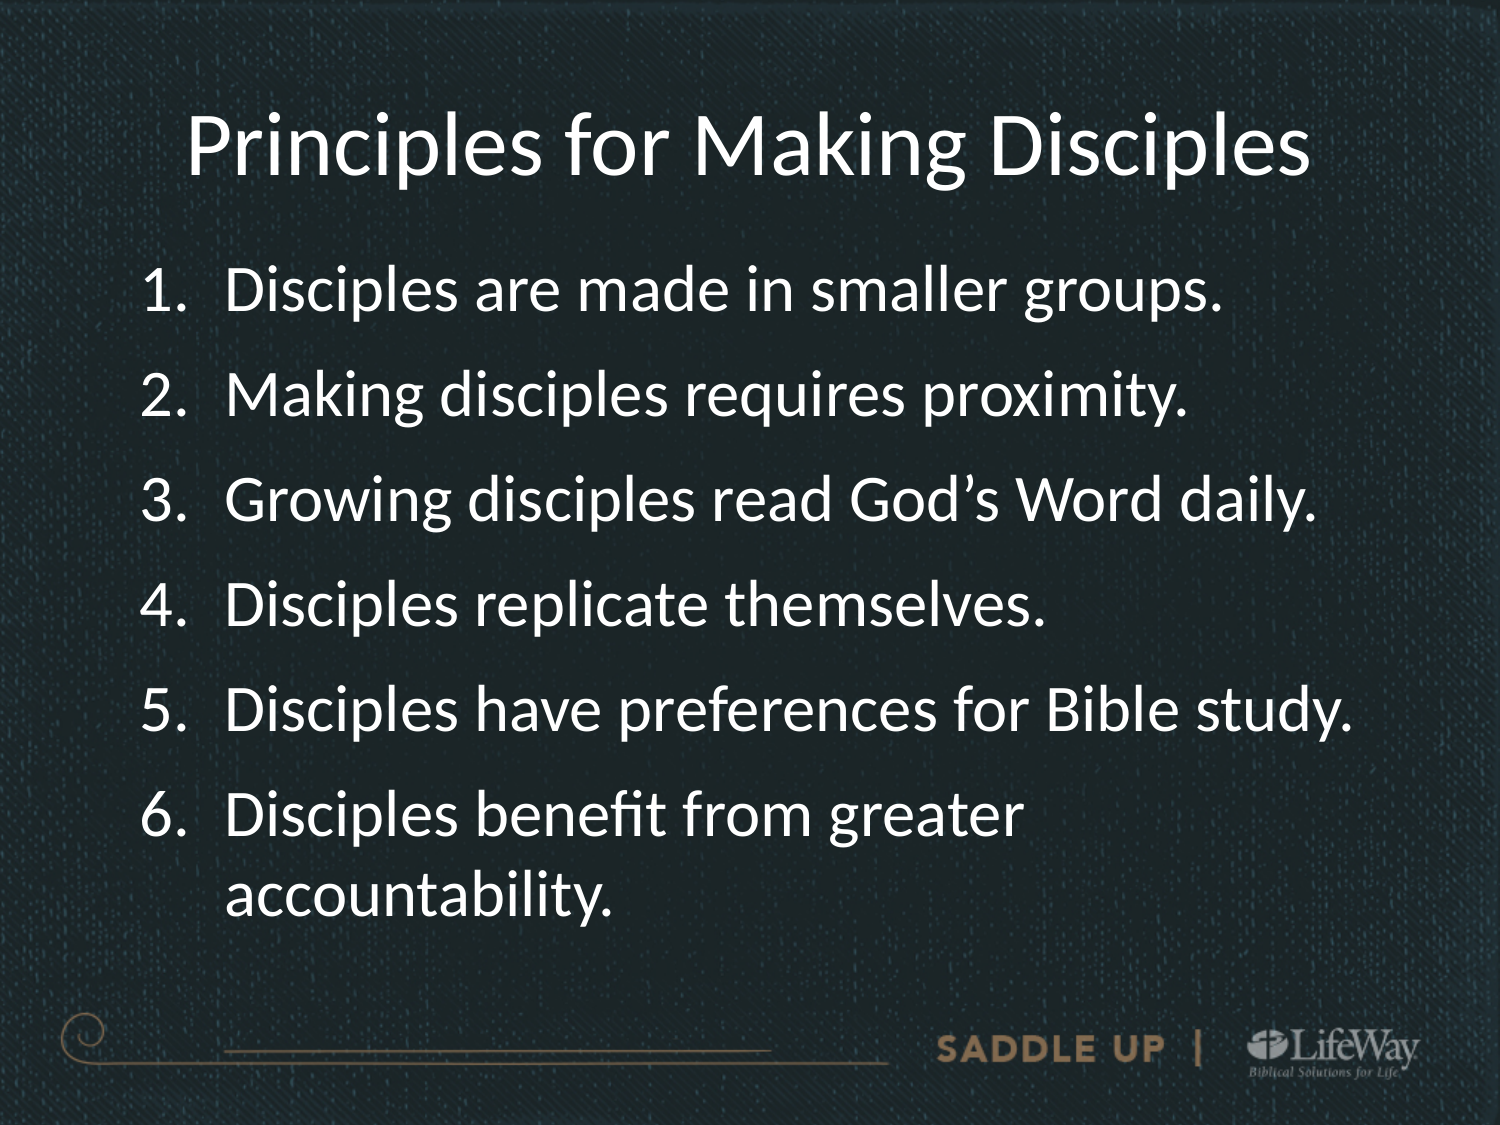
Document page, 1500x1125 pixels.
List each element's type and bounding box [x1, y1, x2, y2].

list [0, 0, 1500, 1125]
